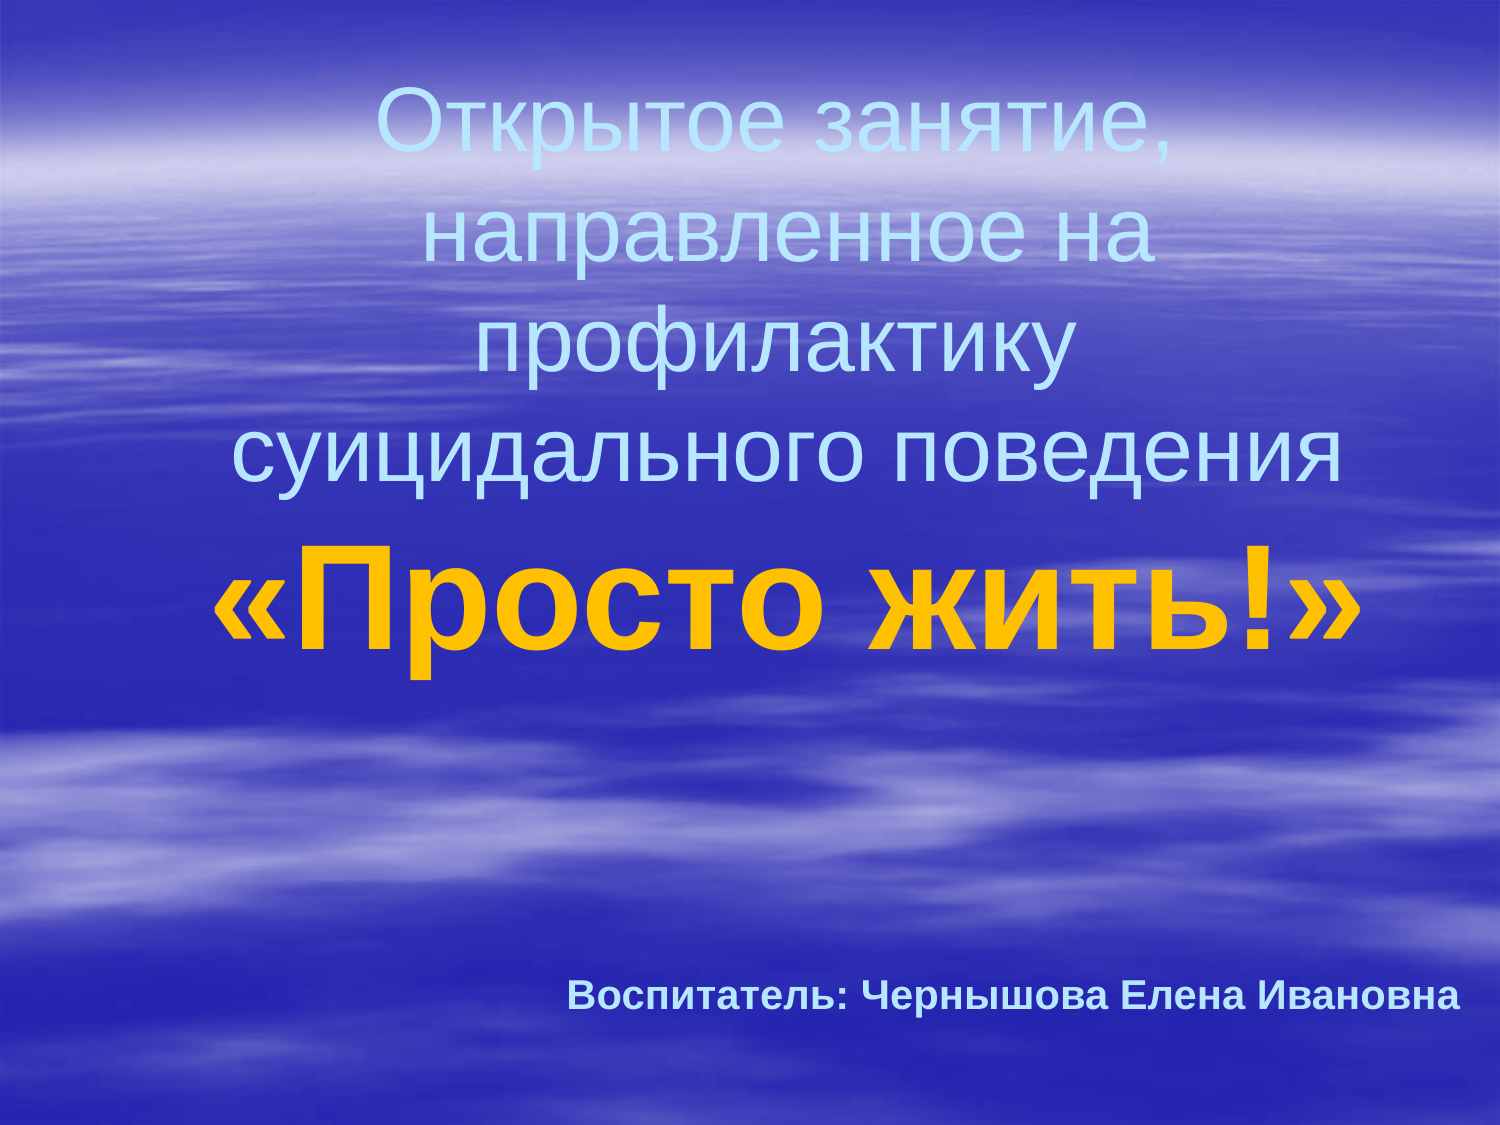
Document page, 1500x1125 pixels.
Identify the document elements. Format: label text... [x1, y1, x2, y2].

title Открытое занятие, направленное на профилактику суицидального поведения «Просто жить!» Воспитатель: Чернышова Елена Ивановна [0, 0, 1500, 221]
